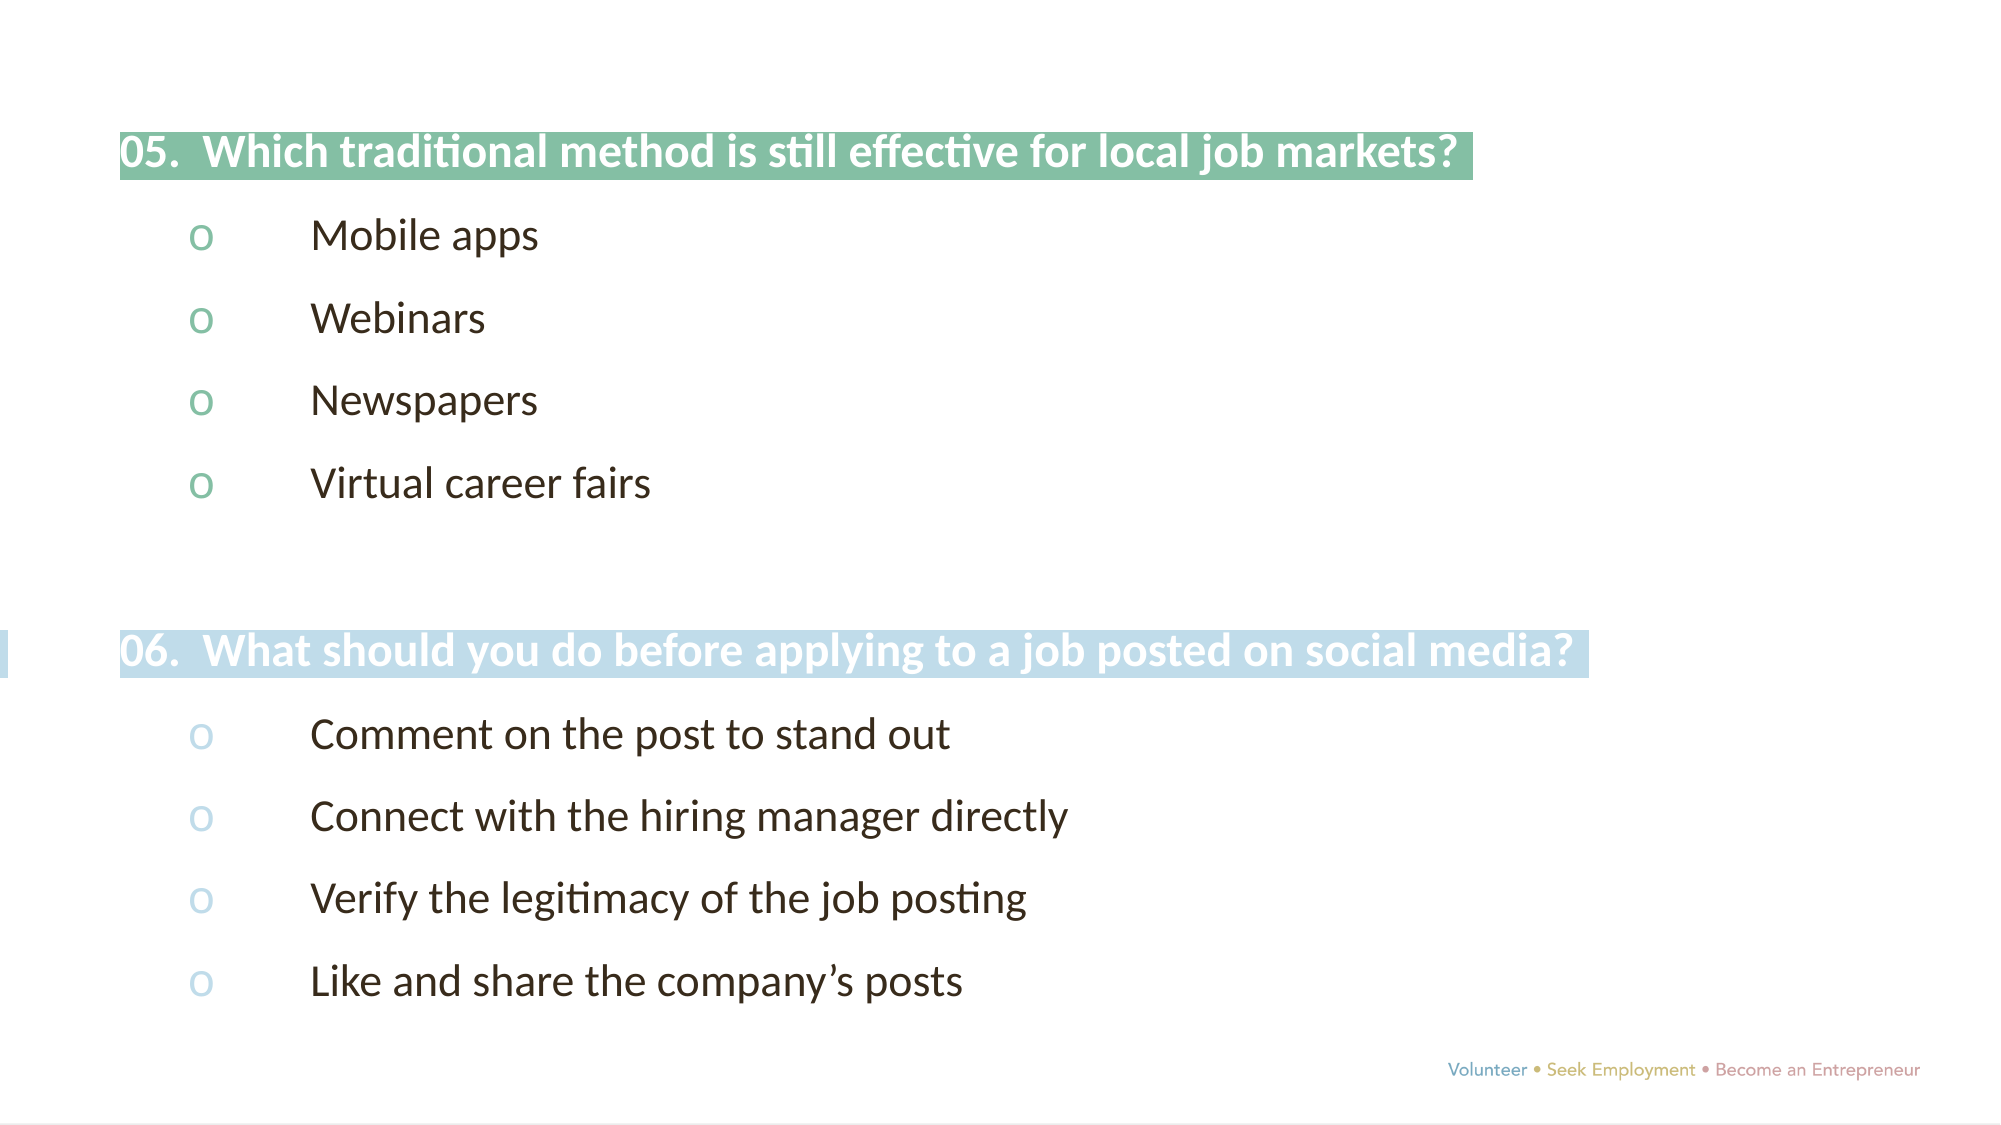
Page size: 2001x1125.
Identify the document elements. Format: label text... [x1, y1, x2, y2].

picture [1832, 1046, 1971, 1103]
text_box 05. Which traditional method is still effective for local job markets?. o Mobile apps o Webinars o Newspapers o Virtual career fairs 06. What should you do before applying to a job posted on social media?, o Comment on the post to stand out o Connect with the hiring manager directly o Verify the legitimacy of the job posting o Like and share the company’s posts [0, 83, 1832, 1125]
